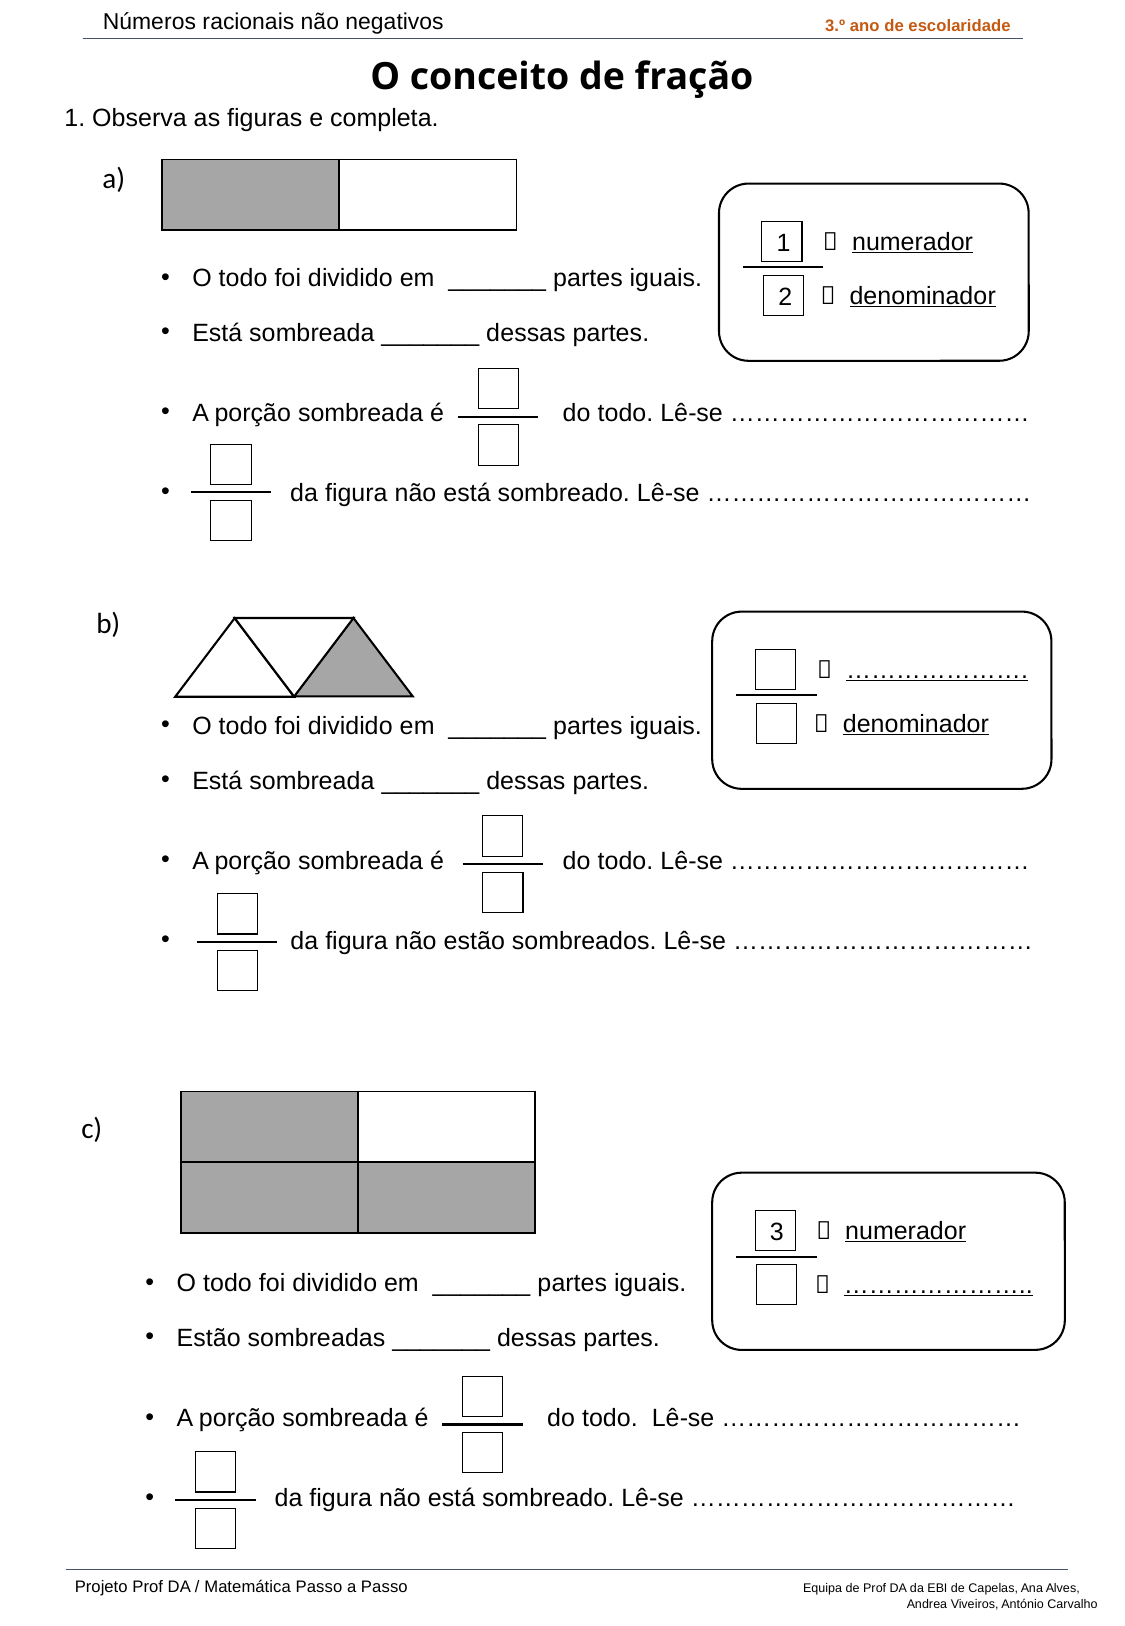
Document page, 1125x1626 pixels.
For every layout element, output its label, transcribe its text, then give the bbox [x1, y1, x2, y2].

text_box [196, 893, 278, 991]
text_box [78, 0, 1103, 62]
text_box O todo foi dividido em _______ partes iguais. Estão sombreadas _______ dessas partes. A porção sombreada é do todo. Lê-se ……………………………… da figura não está sombreado. Lê-se ………………………………… [117, 1259, 1092, 1519]
text_box 1. Observa as figuras e completa. [49, 105, 1024, 140]
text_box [3, 1568, 1122, 1625]
text_box O todo foi dividido em _______ partes iguais. Está sombreada _______ dessas partes. A porção sombreada é do todo. Lê-se ……………………………… da figura não estão sombreados. Lê-se ……………………………… [132, 701, 1116, 962]
table_header [182, 1092, 357, 1161]
text_box c) [66, 1084, 155, 1152]
text_box O todo foi dividido em _______ partes iguais. Está sombreada _______ dessas partes. A porção sombreada é do todo. Lê-se ……………………………… da figura não está sombreado. Lê-se ………………………………… [132, 254, 1092, 514]
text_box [457, 368, 539, 466]
text_box O conceito de fração [0, 44, 1125, 105]
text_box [462, 815, 544, 913]
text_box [712, 611, 1052, 789]
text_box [175, 1451, 256, 1549]
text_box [175, 617, 413, 697]
table_header [359, 1092, 534, 1161]
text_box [712, 1172, 1065, 1350]
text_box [190, 444, 272, 541]
table_cell [359, 1163, 534, 1232]
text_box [442, 1376, 523, 1473]
table_cell [182, 1163, 357, 1232]
table_header [340, 160, 516, 229]
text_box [718, 183, 1029, 361]
table_header [163, 160, 338, 229]
text_box b) [81, 579, 170, 647]
text_box a) [87, 134, 176, 202]
